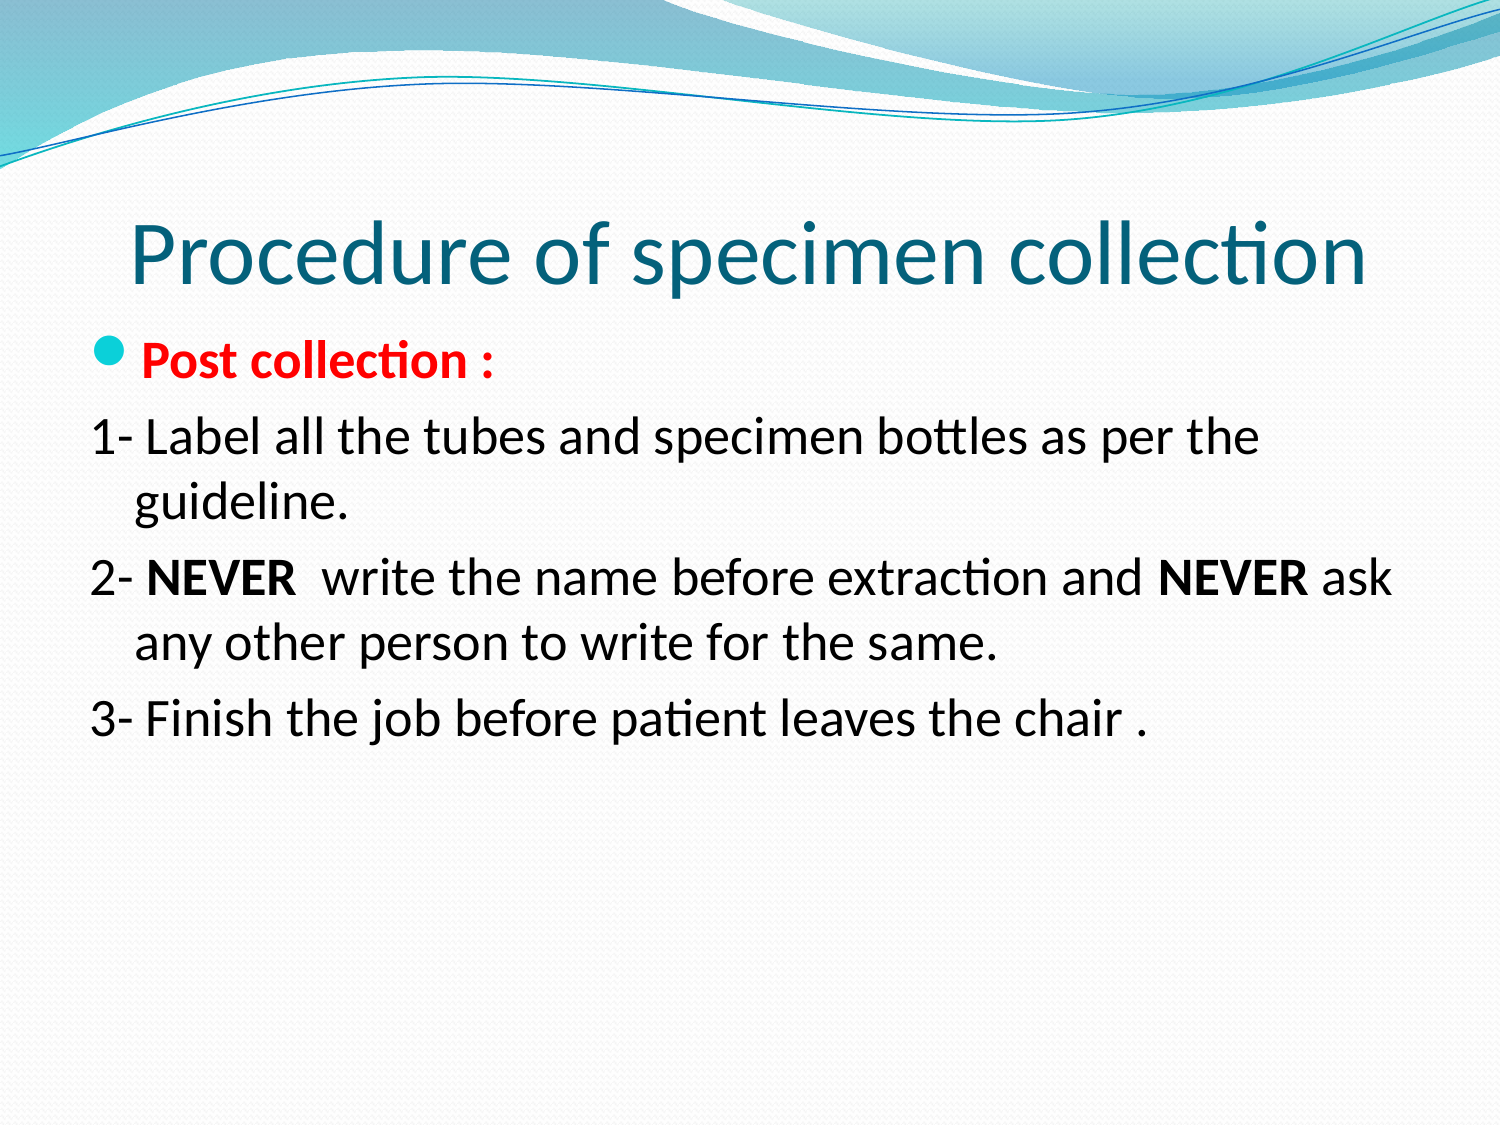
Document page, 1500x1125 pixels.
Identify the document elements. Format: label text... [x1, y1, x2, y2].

title Procedure of specimen collection [75, 115, 1425, 303]
list Post collection : 1- Label all the tubes and specimen bottles as per the guideline. 2- NEVER write the name before extraction and NEVER ask any other person to write for the same. 3- Finish the job before patient leaves the chair . [75, 317, 1425, 1038]
